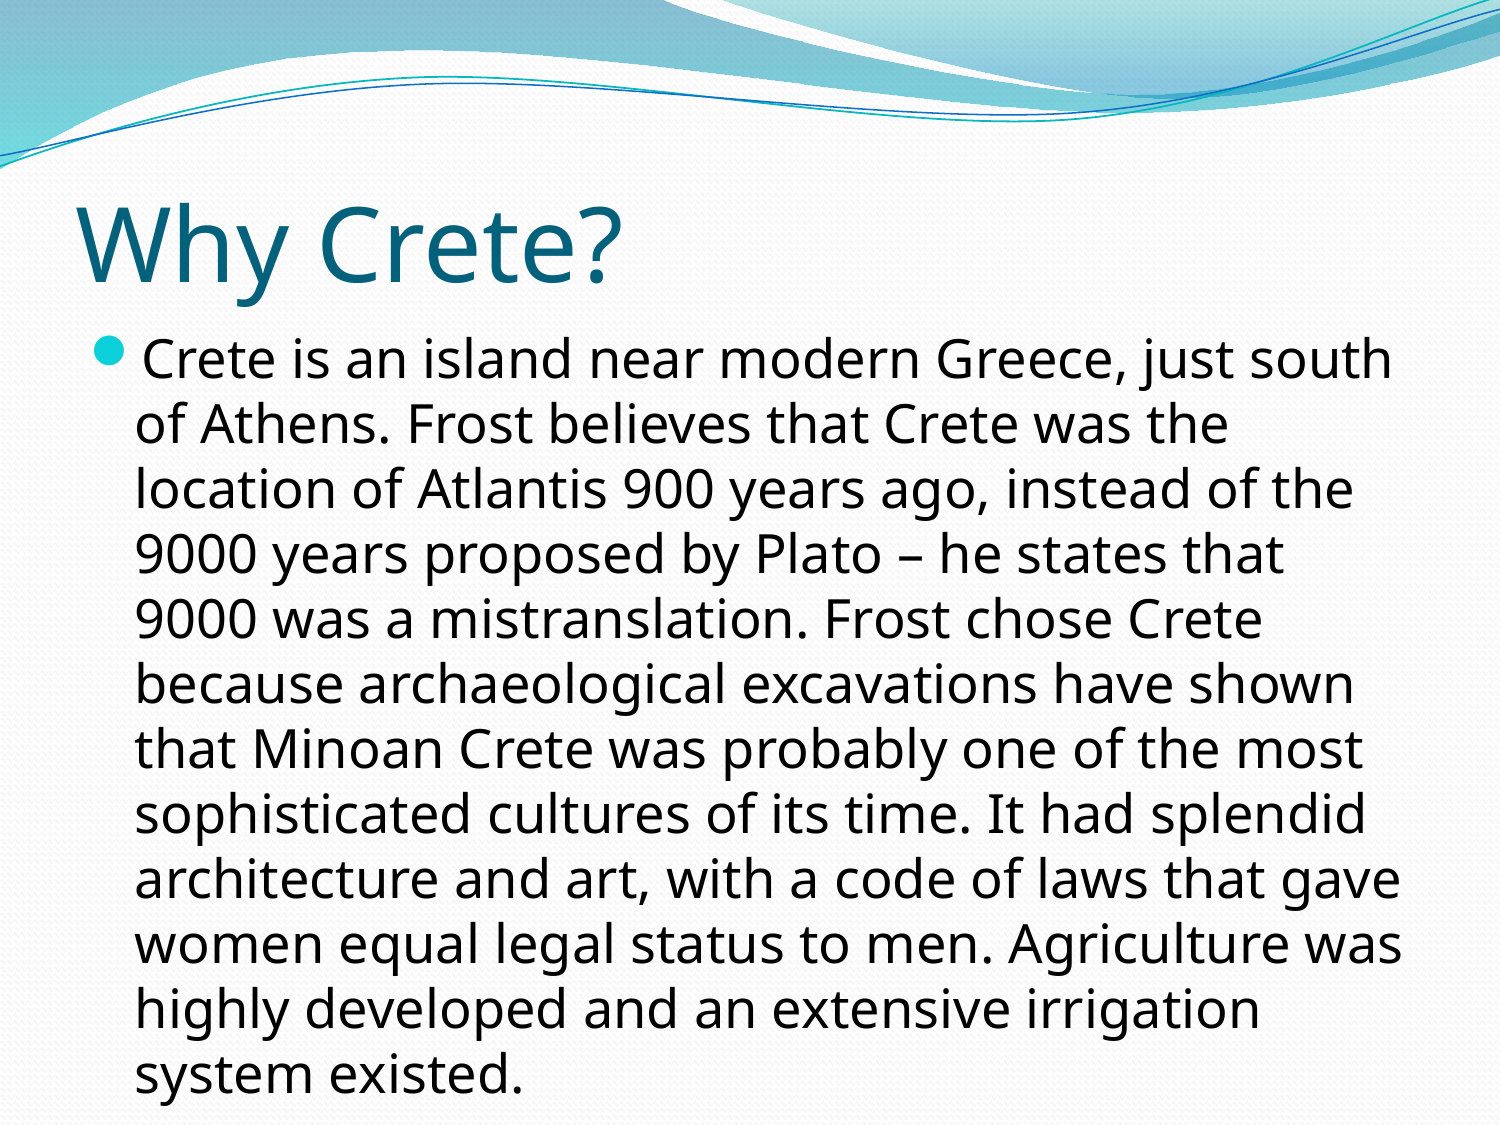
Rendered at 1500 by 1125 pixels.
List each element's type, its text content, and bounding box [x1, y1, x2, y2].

list Crete is an island near modern Greece, just south of Athens. Frost believes that Crete was the location of Atlantis 900 years ago, instead of the 9000 years proposed by Plato – he states that 9000 was a mistranslation. Frost chose Crete because archaeological excavations have shown that Minoan Crete was probably one of the most sophisticated cultures of its time. It had splendid architecture and art, with a code of laws that gave women equal legal status to men. Agriculture was highly developed and an extensive irrigation system existed. [75, 317, 1425, 1038]
title Why Crete? [75, 115, 1425, 303]
